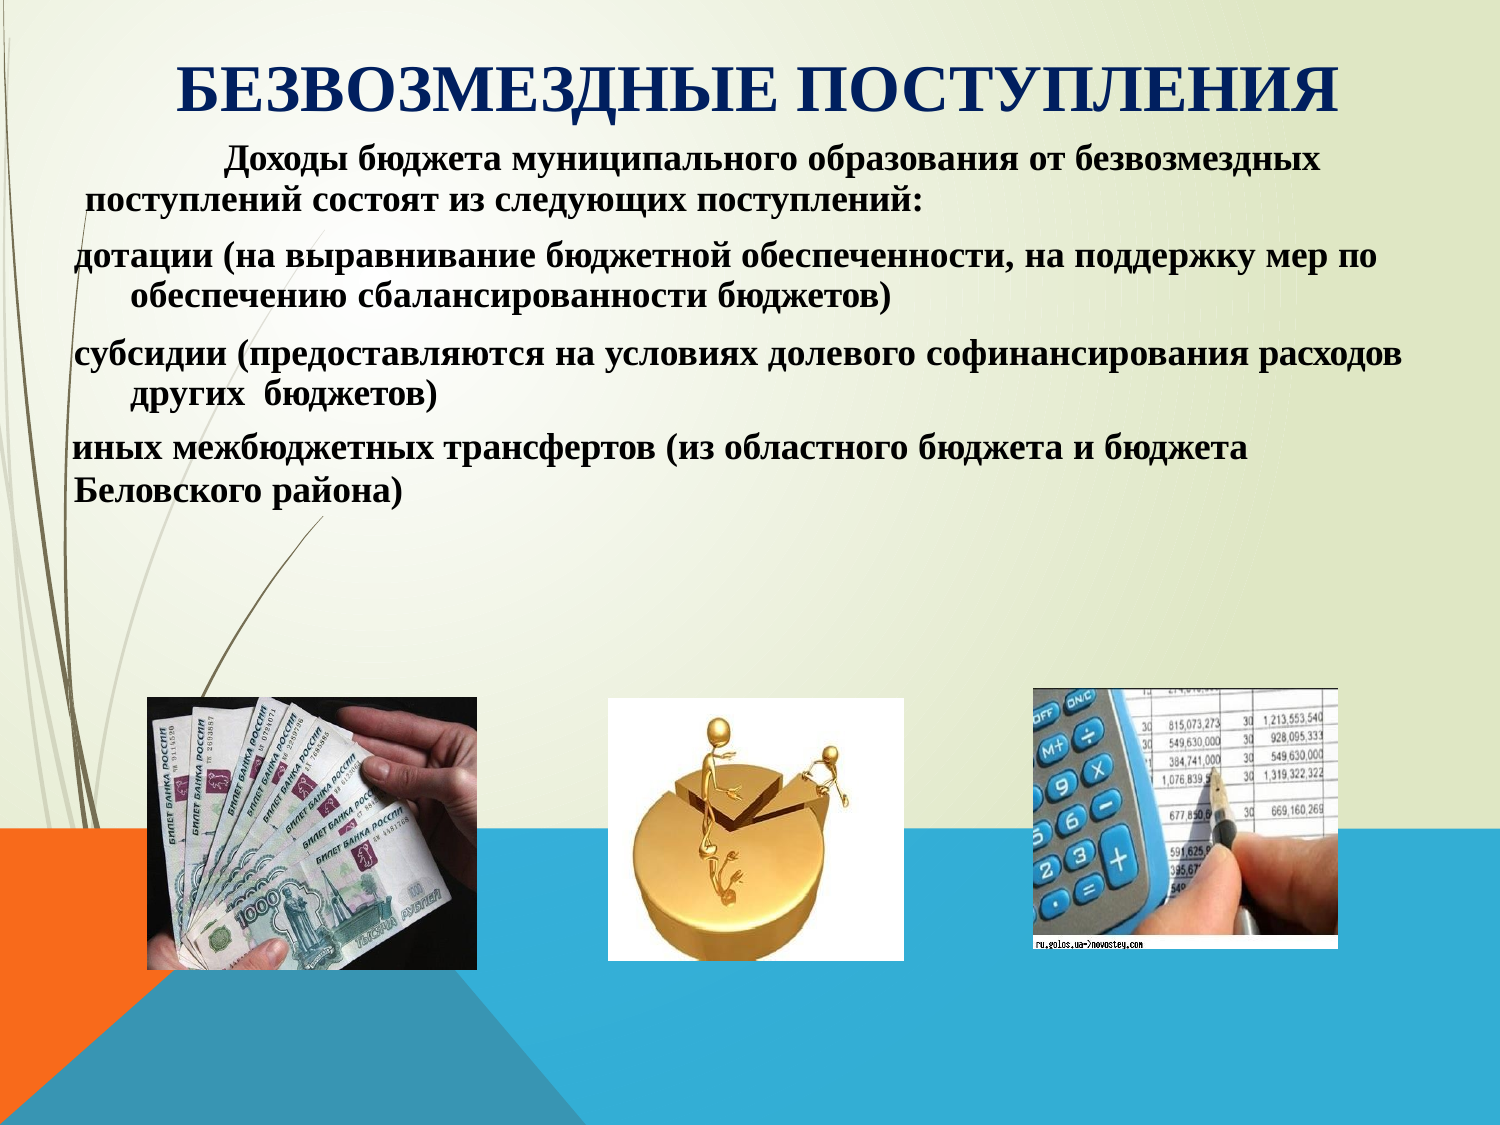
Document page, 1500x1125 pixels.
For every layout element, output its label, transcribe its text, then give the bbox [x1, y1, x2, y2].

title БЕЗВОЗМЕЗДНЫЕ ПОСТУПЛЕНИЯ [174, 42, 1343, 131]
text_box Доходы бюджета муниципального образования от безвозмездных поступлений состоят из следующих поступлений: дотации (на выравнивание бюджетной обеспеченности, на поддержку мер по обеспечению сбалансированности бюджетов) субсидии (предоставляются на условиях долевого софинансирования расходов других бюджетов) иных межбюджетных трансфертов (из областного бюджета и бюджета Беловского района) [71, 131, 1411, 510]
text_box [0, 688, 1500, 1125]
